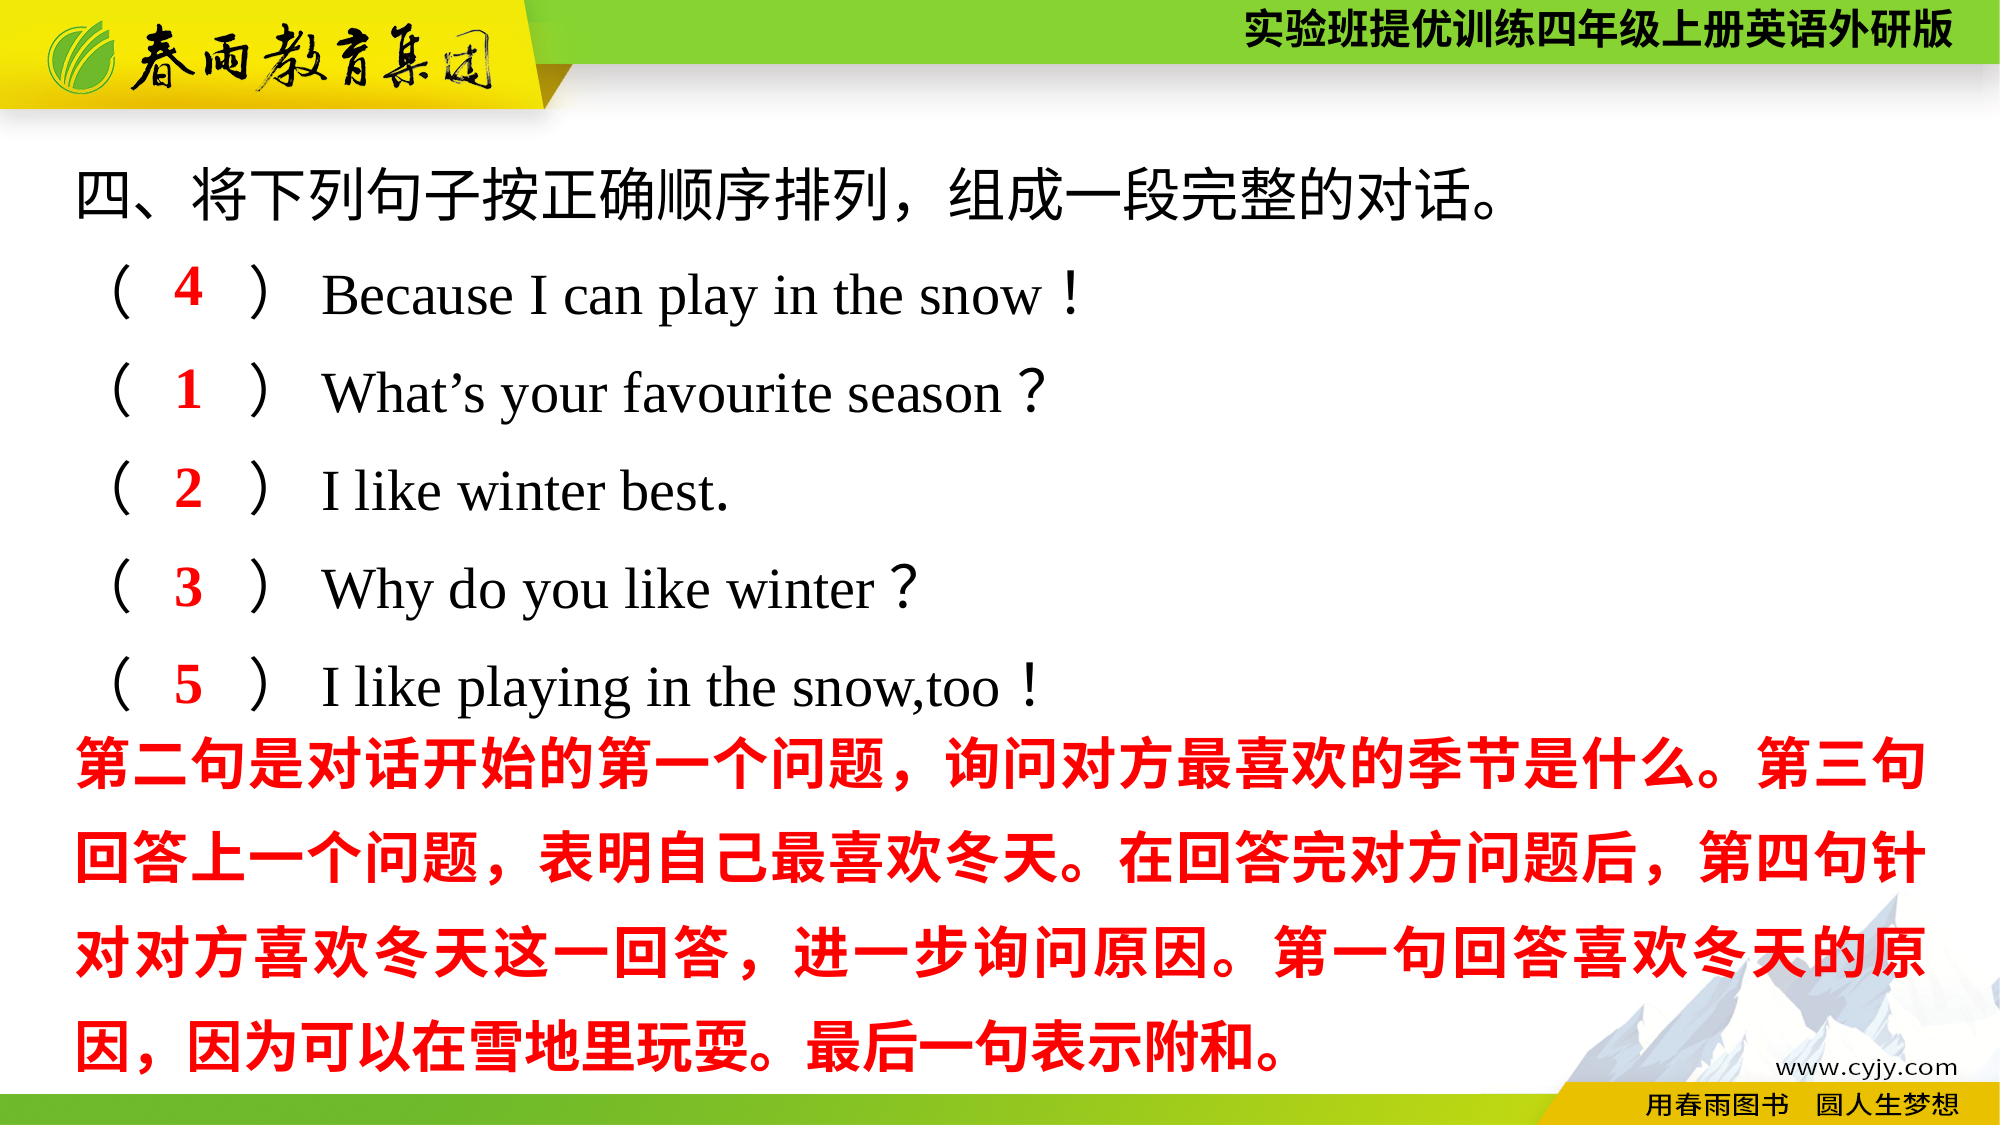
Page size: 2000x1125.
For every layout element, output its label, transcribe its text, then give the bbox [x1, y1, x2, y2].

text_box 5 [160, 609, 220, 693]
picture [0, 0, 2000, 1125]
text_box 第二句是对话开始的第一个问题，询问对方最喜欢的季节是什么。第三句回答上一个问题，表明自己最喜欢冬天。在回答完对方问题后，第四句针对对方喜欢冬天这一回答，进一步询问原因。第一句回答喜欢冬天的原因，因为可以在雪地里玩耍。最后一句表示附和。 [59, 693, 1944, 1087]
text_box 2 [160, 413, 220, 512]
text_box 4 [160, 211, 220, 314]
list 四、将下列句子按正确顺序排列，组成一段完整的对话。 （ ）Because I can play in the snow！ （ ）What’s your favourite season？ （ ）I like winter best. （ ）Why do you like winter？ （ ）I like playing in the snow,too！ [59, 122, 1944, 693]
text_box 1 [160, 314, 220, 413]
text_box 3 [160, 512, 220, 609]
